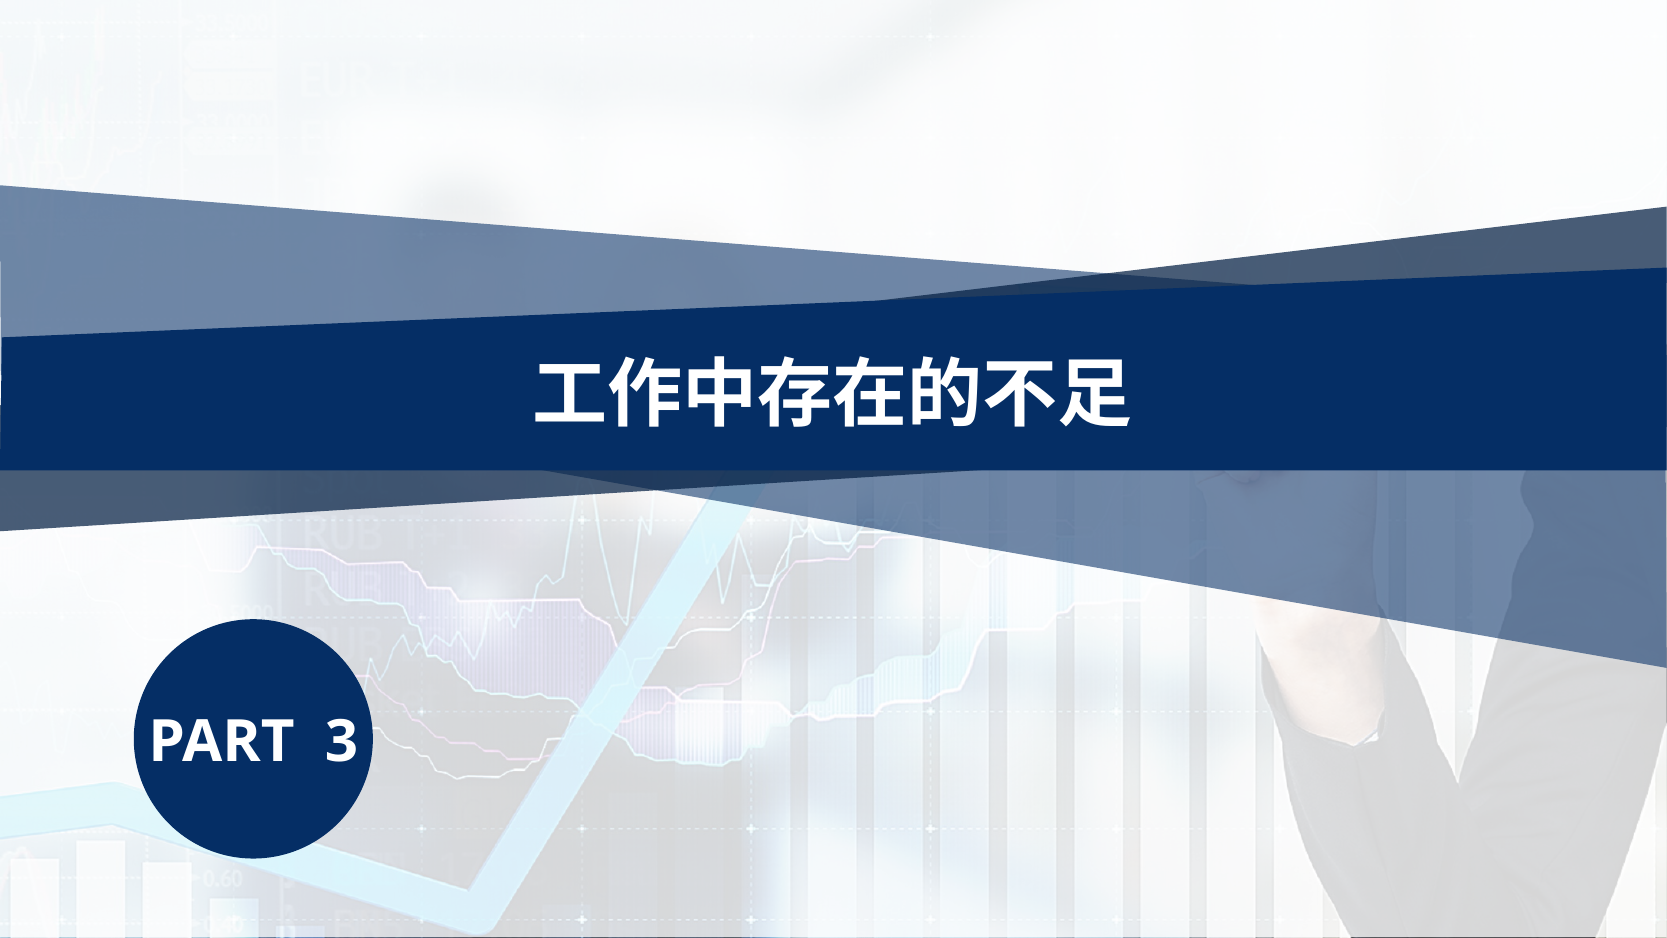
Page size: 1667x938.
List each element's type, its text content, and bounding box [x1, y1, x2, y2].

text_box [0, 473, 967, 534]
text_box [0, 183, 1105, 336]
text_box [660, 473, 1667, 670]
text_box 工作中存在的不足 [439, 339, 1226, 441]
text_box [882, 204, 1667, 298]
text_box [133, 618, 374, 859]
text_box [0, 265, 1667, 473]
